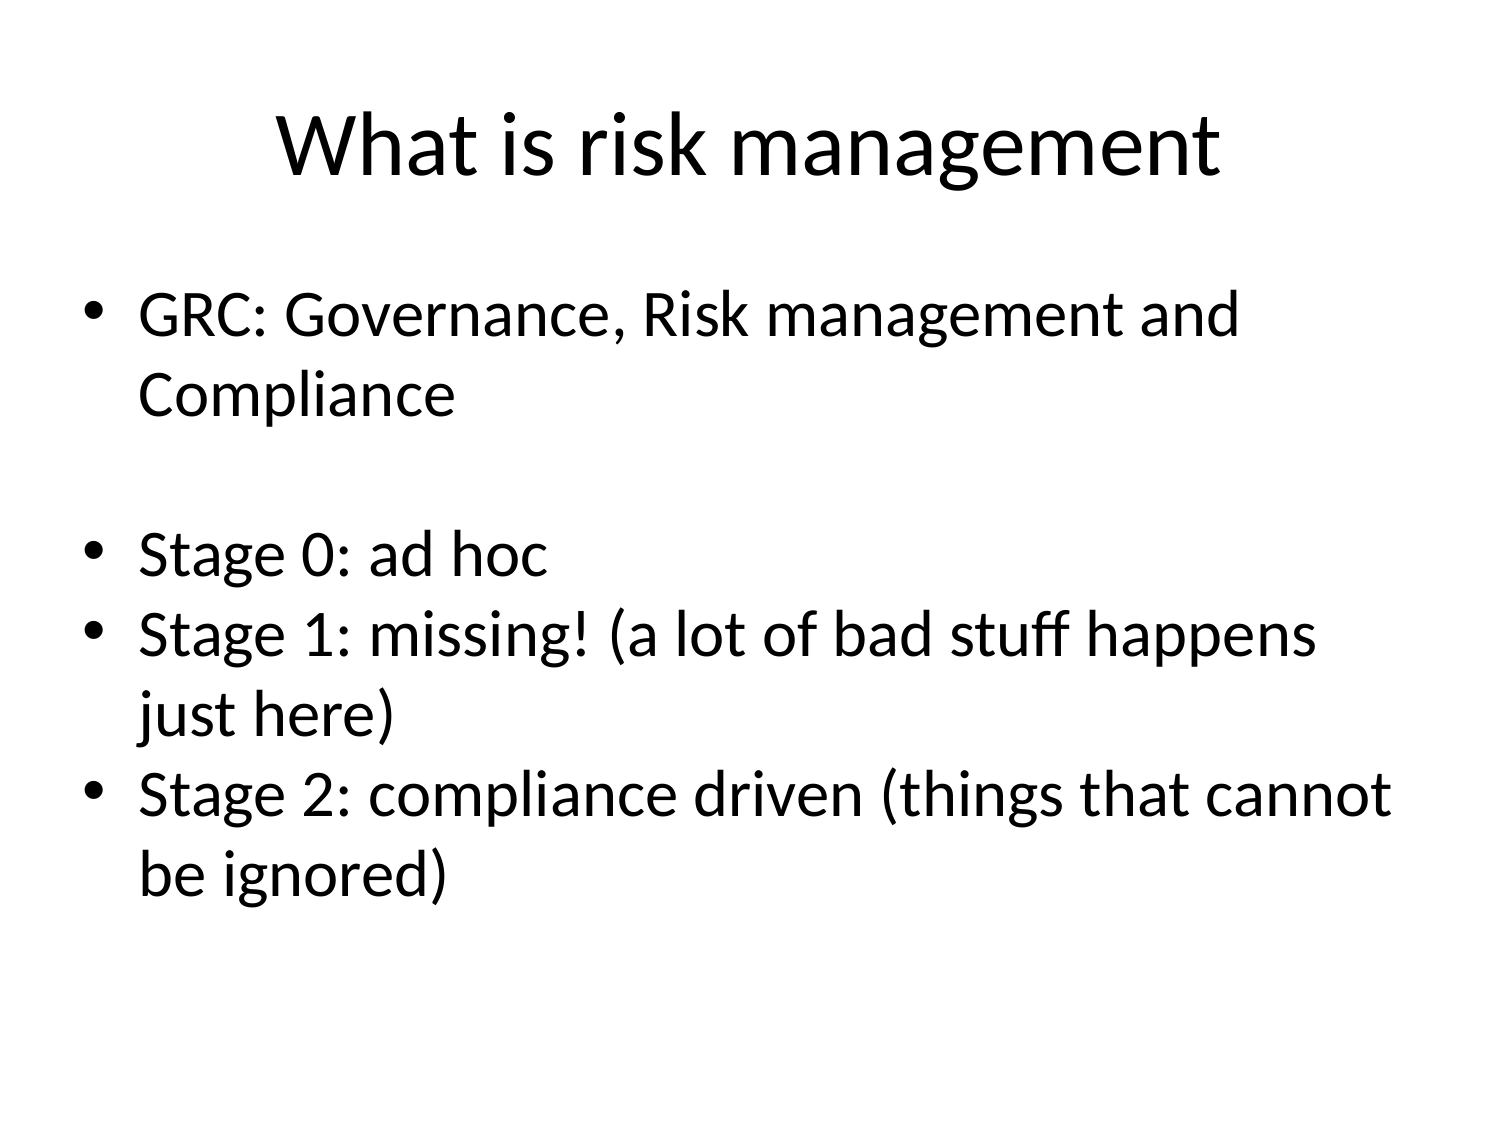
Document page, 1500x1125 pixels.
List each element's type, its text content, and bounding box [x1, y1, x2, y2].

text_box What is risk management [75, 76, 1425, 201]
text_box GRC: Governance, Risk management and Compliance Stage 0: ad hoc Stage 1: missing! (a lot of bad stuff happens just here) Stage 2: compliance driven (things that cannot be ignored) [75, 262, 1425, 997]
